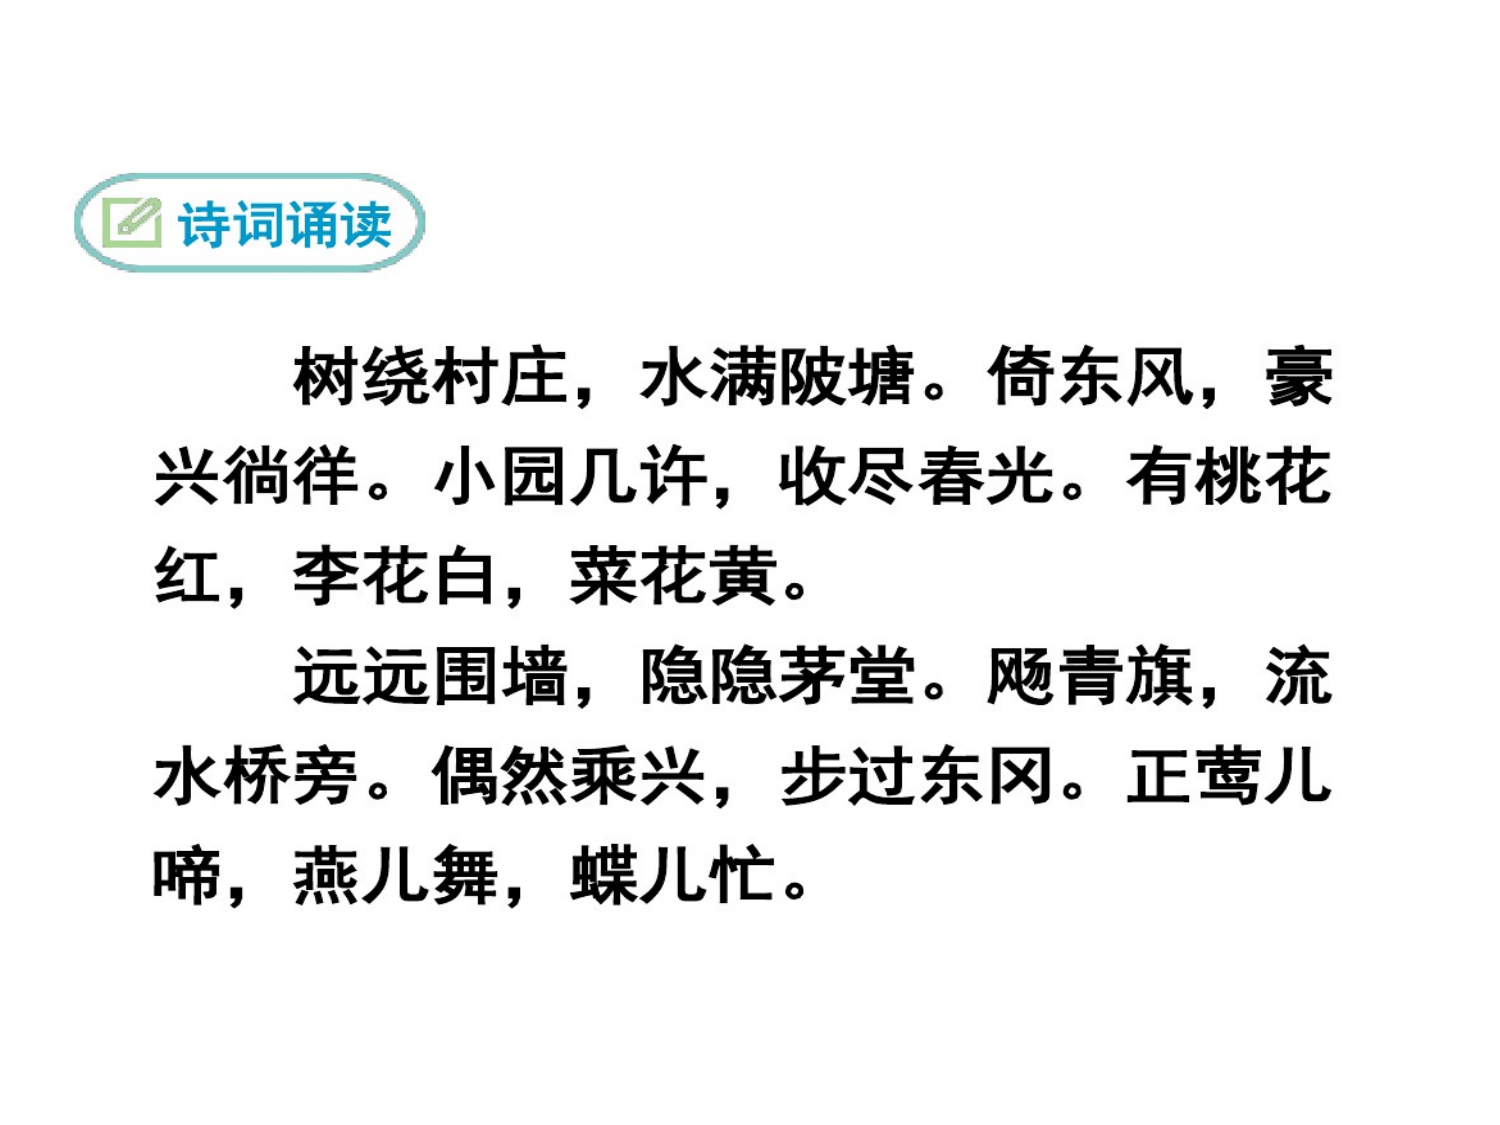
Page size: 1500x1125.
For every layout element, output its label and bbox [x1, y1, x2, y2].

list [59, 115, 1443, 1075]
